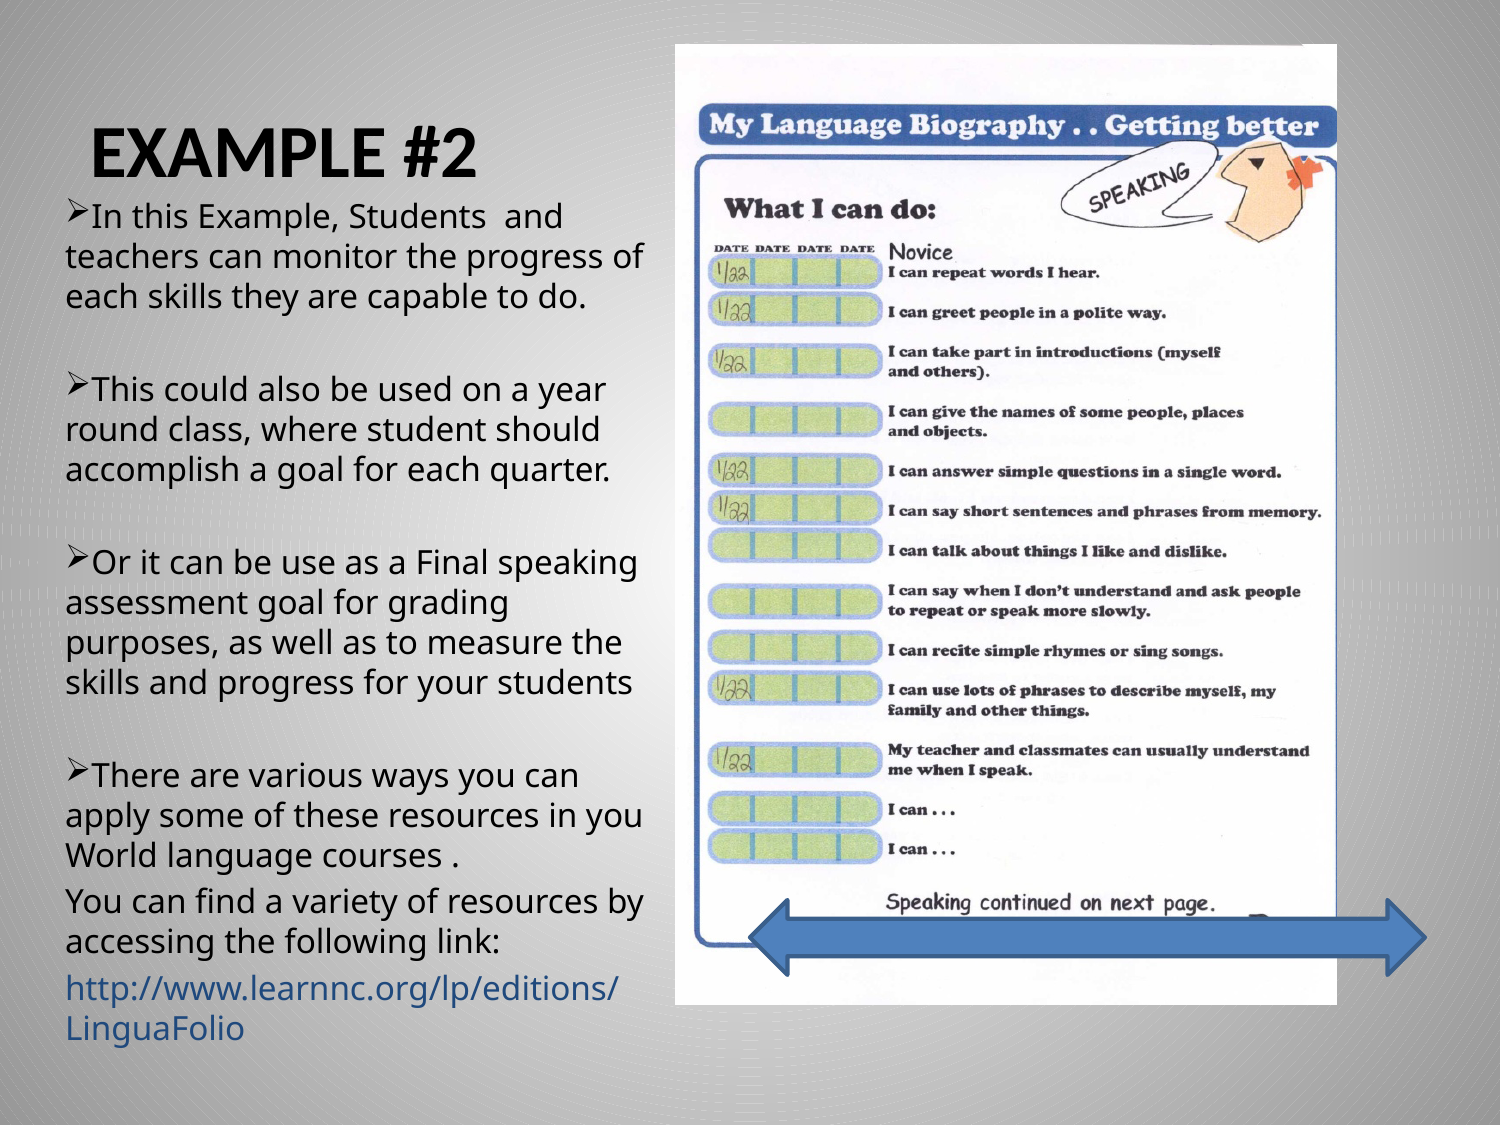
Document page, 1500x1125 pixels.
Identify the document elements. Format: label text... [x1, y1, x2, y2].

title EXAMPLE #2 [75, 44, 569, 187]
list In this Example, Students and teachers can monitor the progress of each skills they are capable to do. This could also be used on a year round class, where student should accomplish a goal for each quarter. Or it can be use as a Final speaking assessment goal for grading purposes, as well as to measure the skills and progress for your students There are various ways you can apply some of these resources in you World language courses . You can find a variety of resources by accessing the following link: http://www.learnnc.org/lp/editions/LinguaFolio [50, 187, 675, 1075]
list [674, 44, 1337, 1006]
text_box [1341, 898, 1428, 977]
